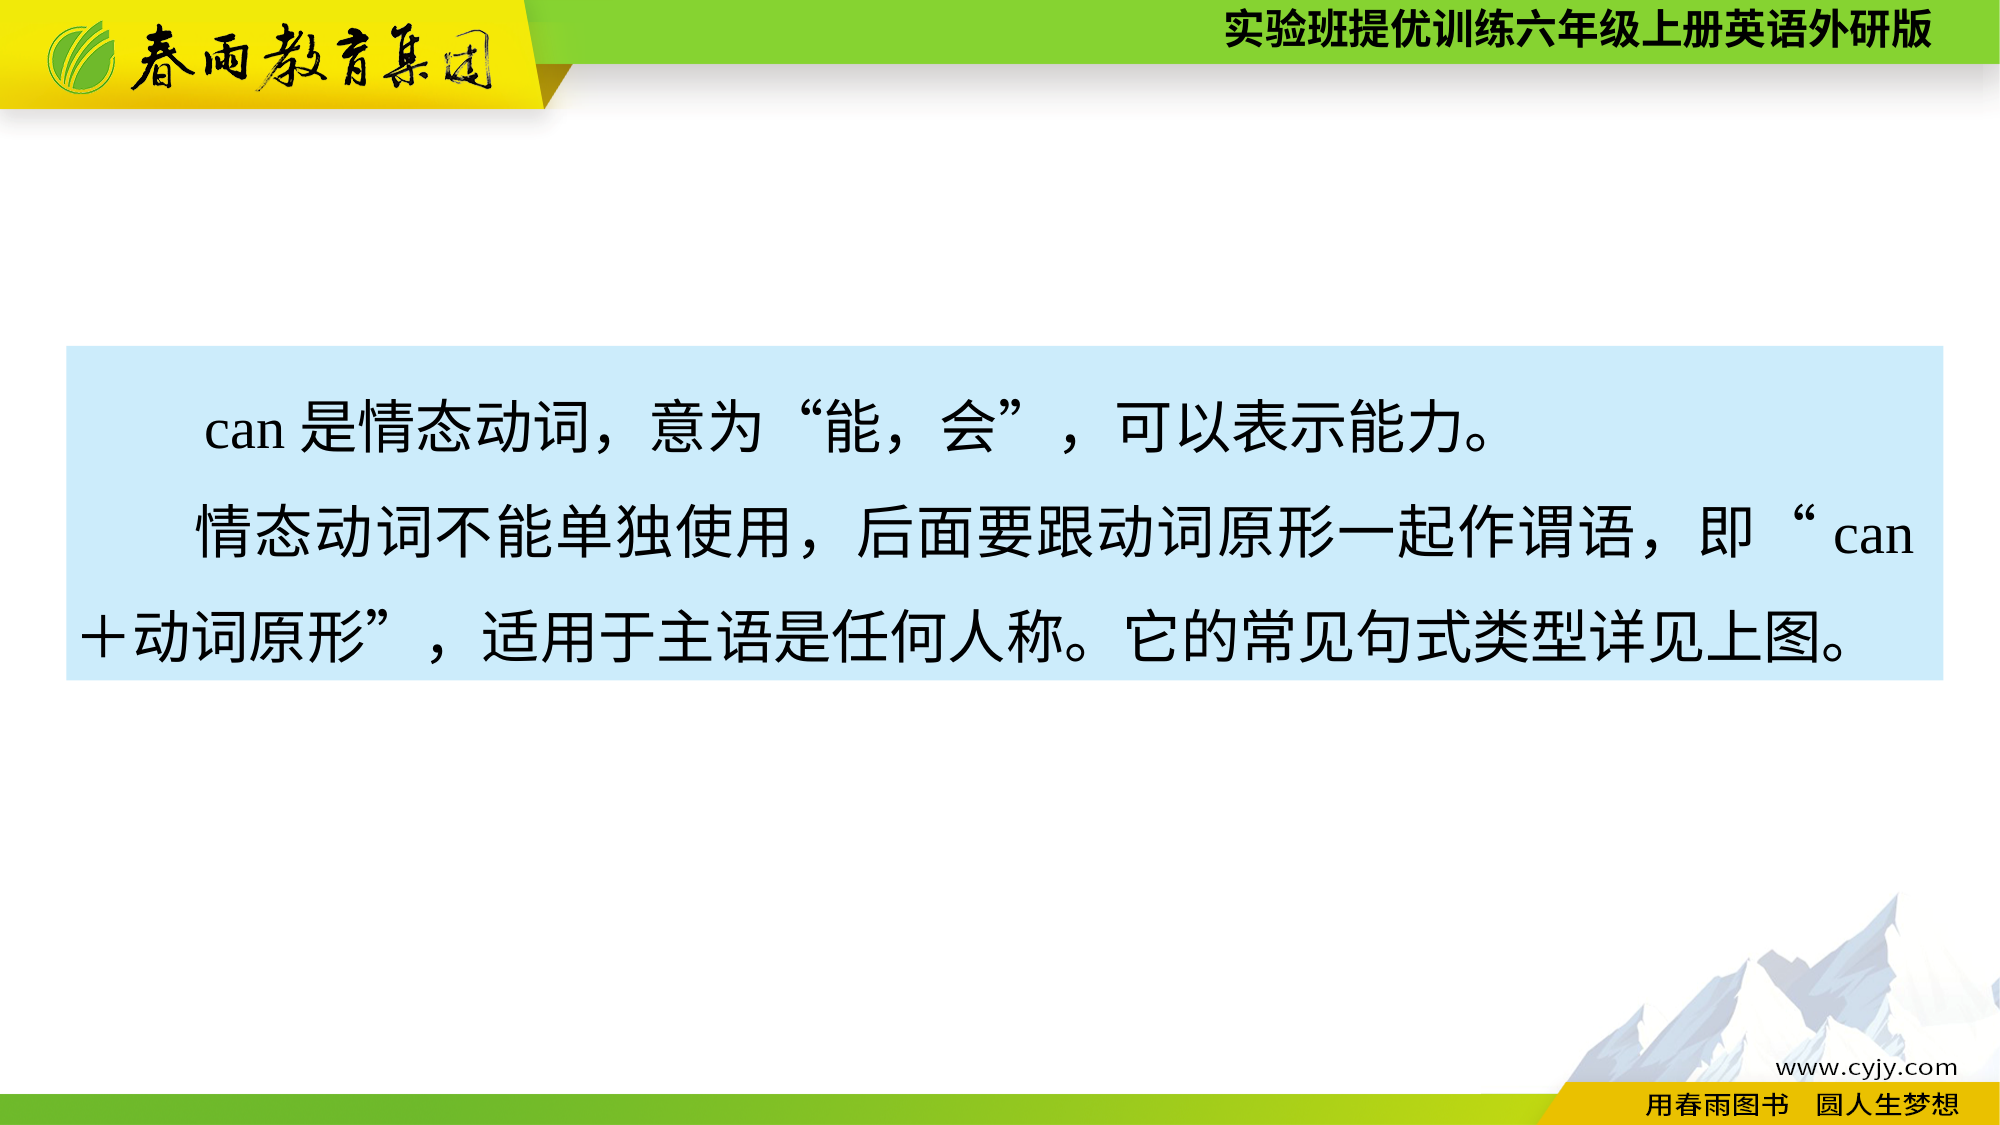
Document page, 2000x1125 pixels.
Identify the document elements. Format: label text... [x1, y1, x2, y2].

list can是情态动词，意为“能，会”，可以表示能力。 情态动词不能单独使用，后面要跟动词原形一起作谓语，即“can＋动词原形”，适用于主语是任何人称。它的常见句式类型详见上图。 [59, 347, 1944, 681]
picture [0, 0, 2000, 1125]
